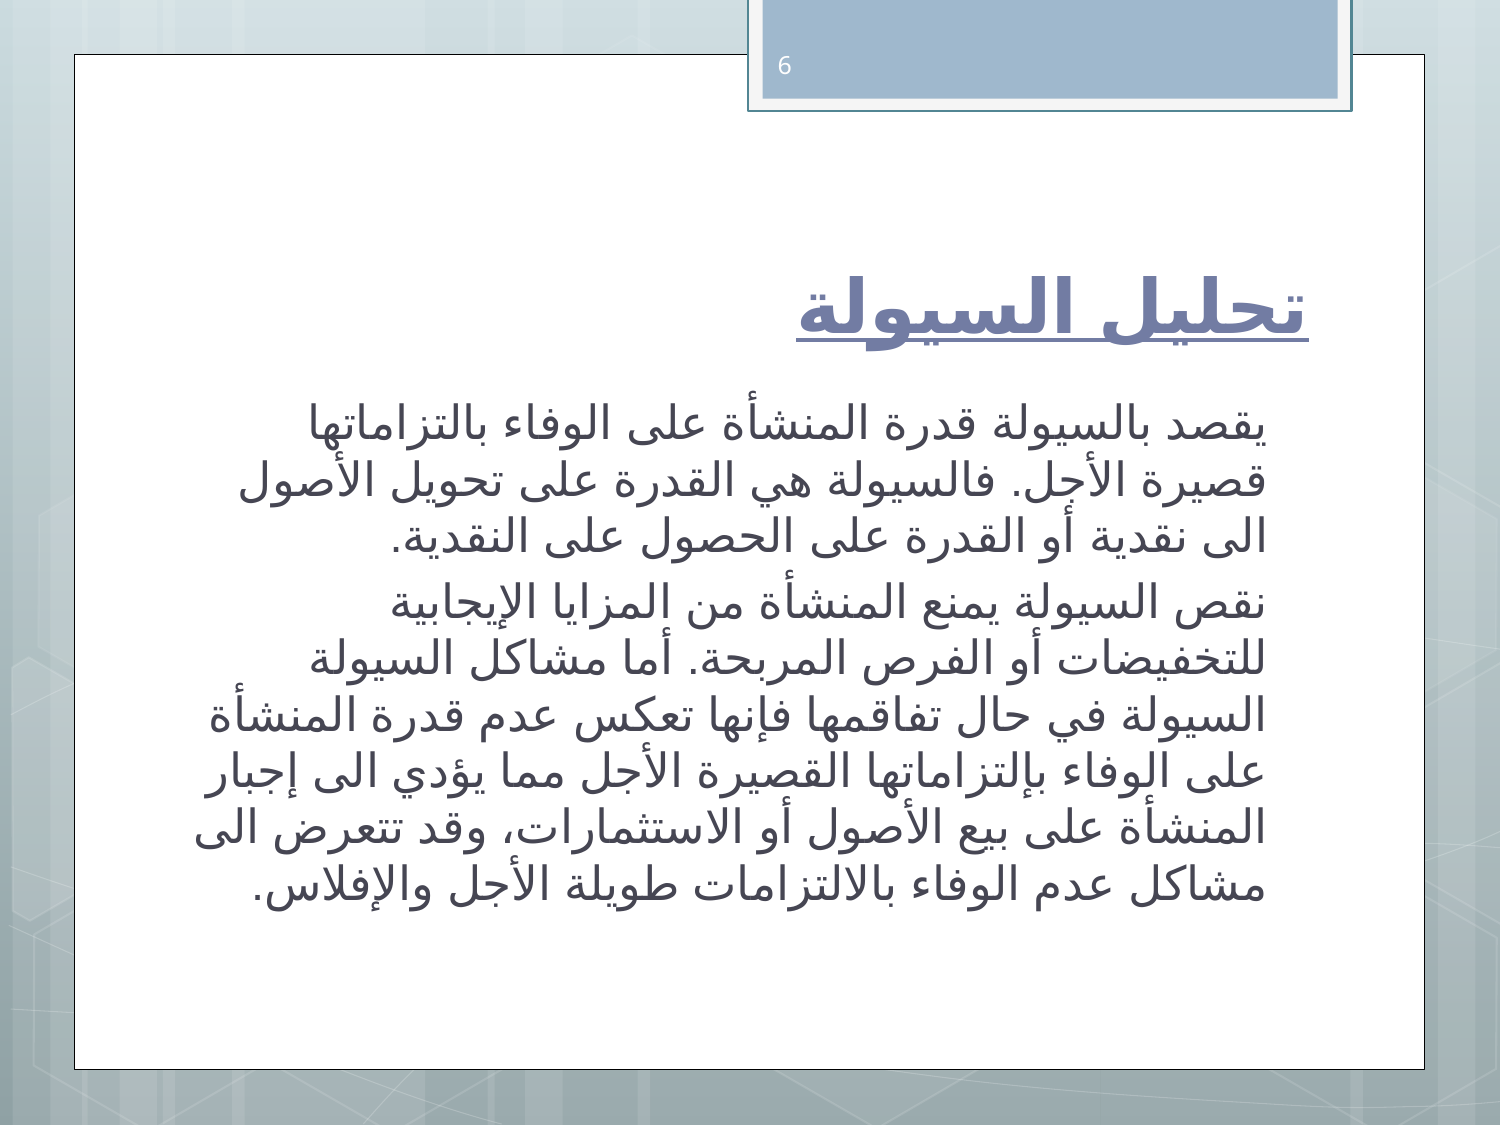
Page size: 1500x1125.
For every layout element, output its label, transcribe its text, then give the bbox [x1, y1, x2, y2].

title تحليل السيولة [171, 168, 1324, 357]
slide_number 6 [762, 36, 982, 97]
list يقصد بالسيولة قدرة المنشأة على الوفاء بالتزاماتها قصيرة الأجل. فالسيولة هي القدرة على تحويل الأصول الى نقدية أو القدرة على الحصول على النقدية. نقص السيولة يمنع المنشأة من المزايا الإيجابية للتخفيضات أو الفرص المربحة. أما مشاكل السيولة السيولة في حال تفاقمها فإنها تعكس عدم قدرة المنشأة على الوفاء بإلتزاماتها القصيرة الأجل مما يؤدي الى إجبار المنشأة على بيع الأصول أو الاستثمارات، وقد تتعرض الى مشاكل عدم الوفاء بالالتزامات طويلة الأجل والإفلاس. [171, 385, 1295, 961]
